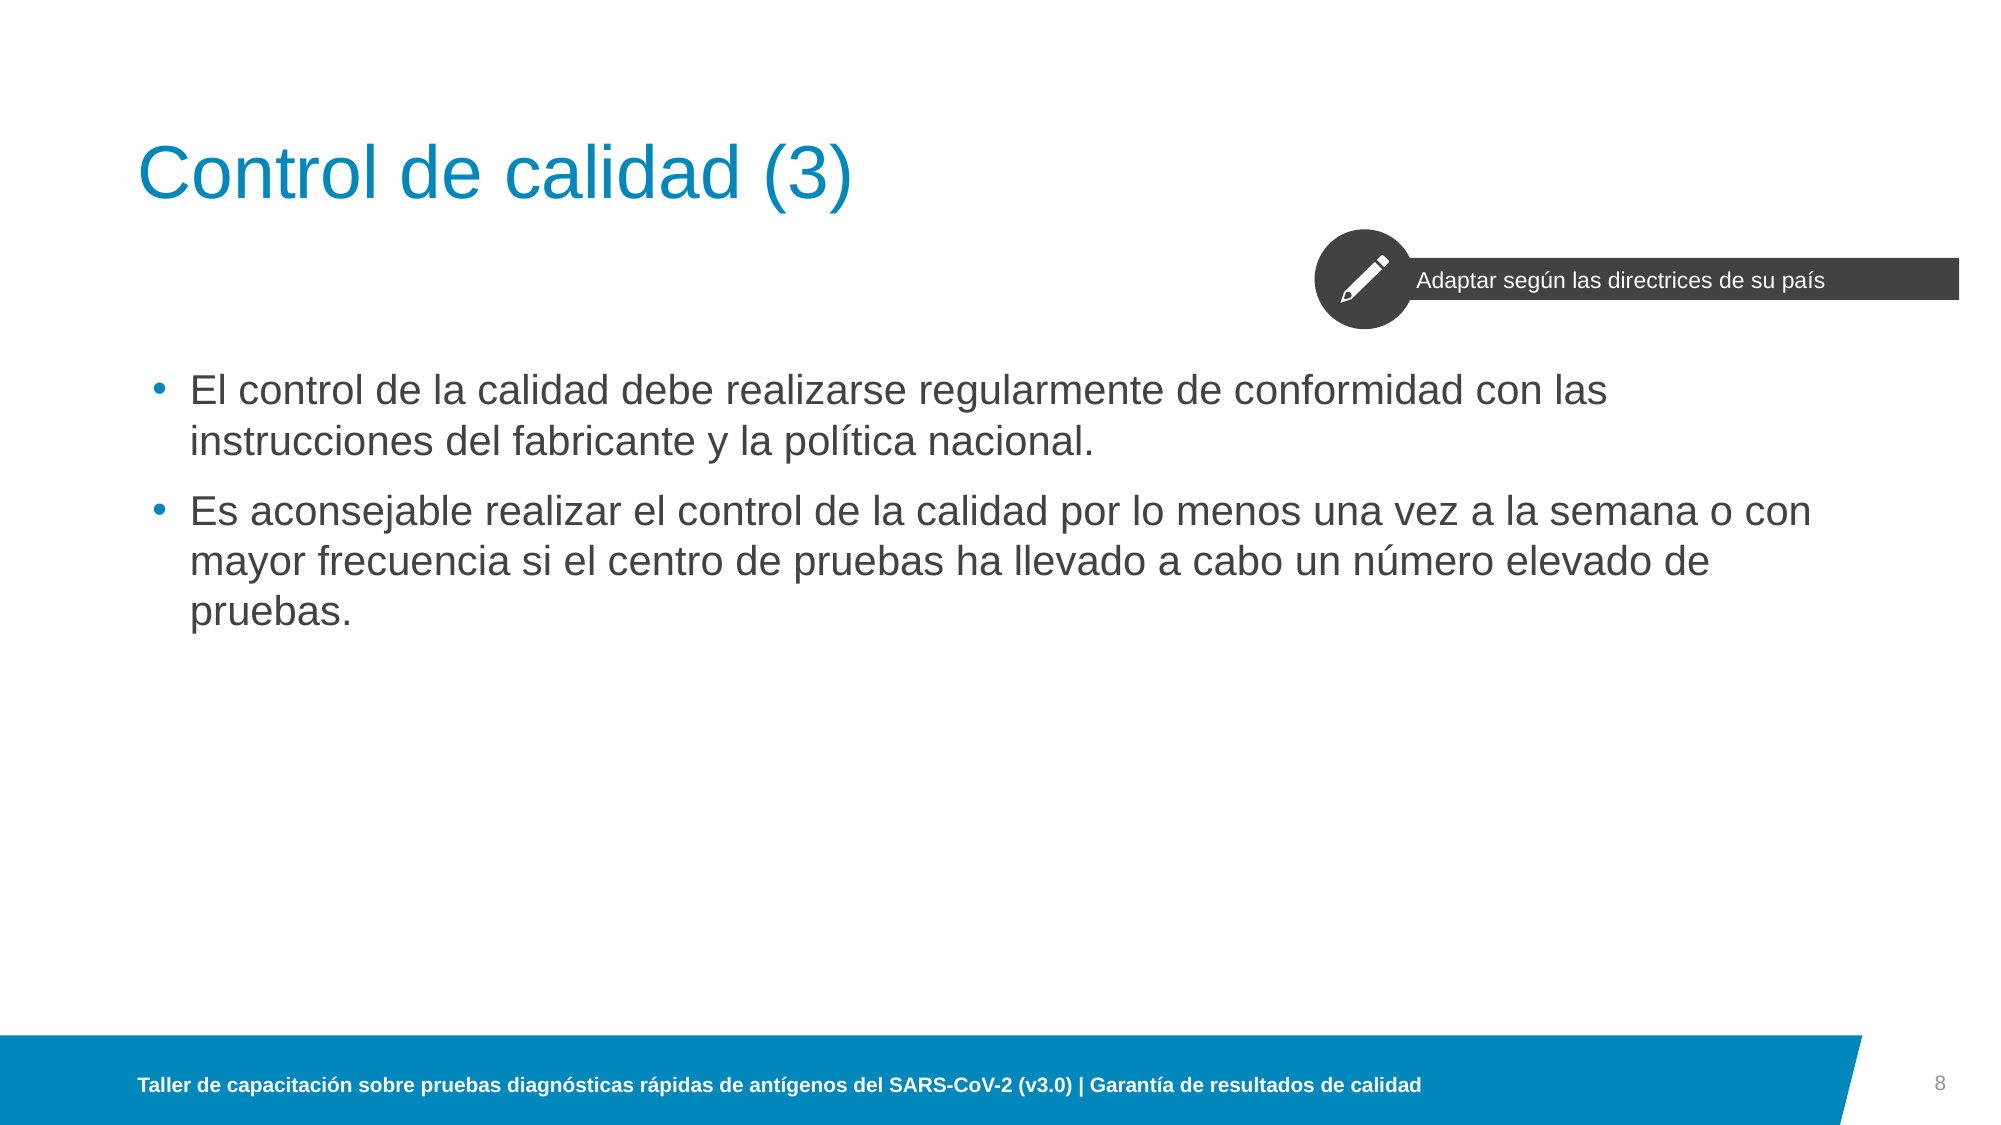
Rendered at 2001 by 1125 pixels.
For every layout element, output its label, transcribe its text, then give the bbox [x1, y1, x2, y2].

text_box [1315, 230, 1960, 329]
slide_number 8 [1862, 1035, 1947, 1125]
footer Taller de capacitación sobre pruebas diagnósticas rápidas de antígenos del SARS-CoV-2 (v3.0) | Garantía de resultados de calidad [137, 1042, 1555, 1125]
list El control de la calidad debe realizarse regularmente de conformidad con las instrucciones del fabricante y la política nacional. Es aconsejable realizar el control de la calidad por lo menos una vez a la semana o con mayor frecuencia si el centro de pruebas ha llevado a cabo un número elevado de pruebas. [137, 284, 1863, 1014]
title Control de calidad (3) [137, 59, 1863, 215]
